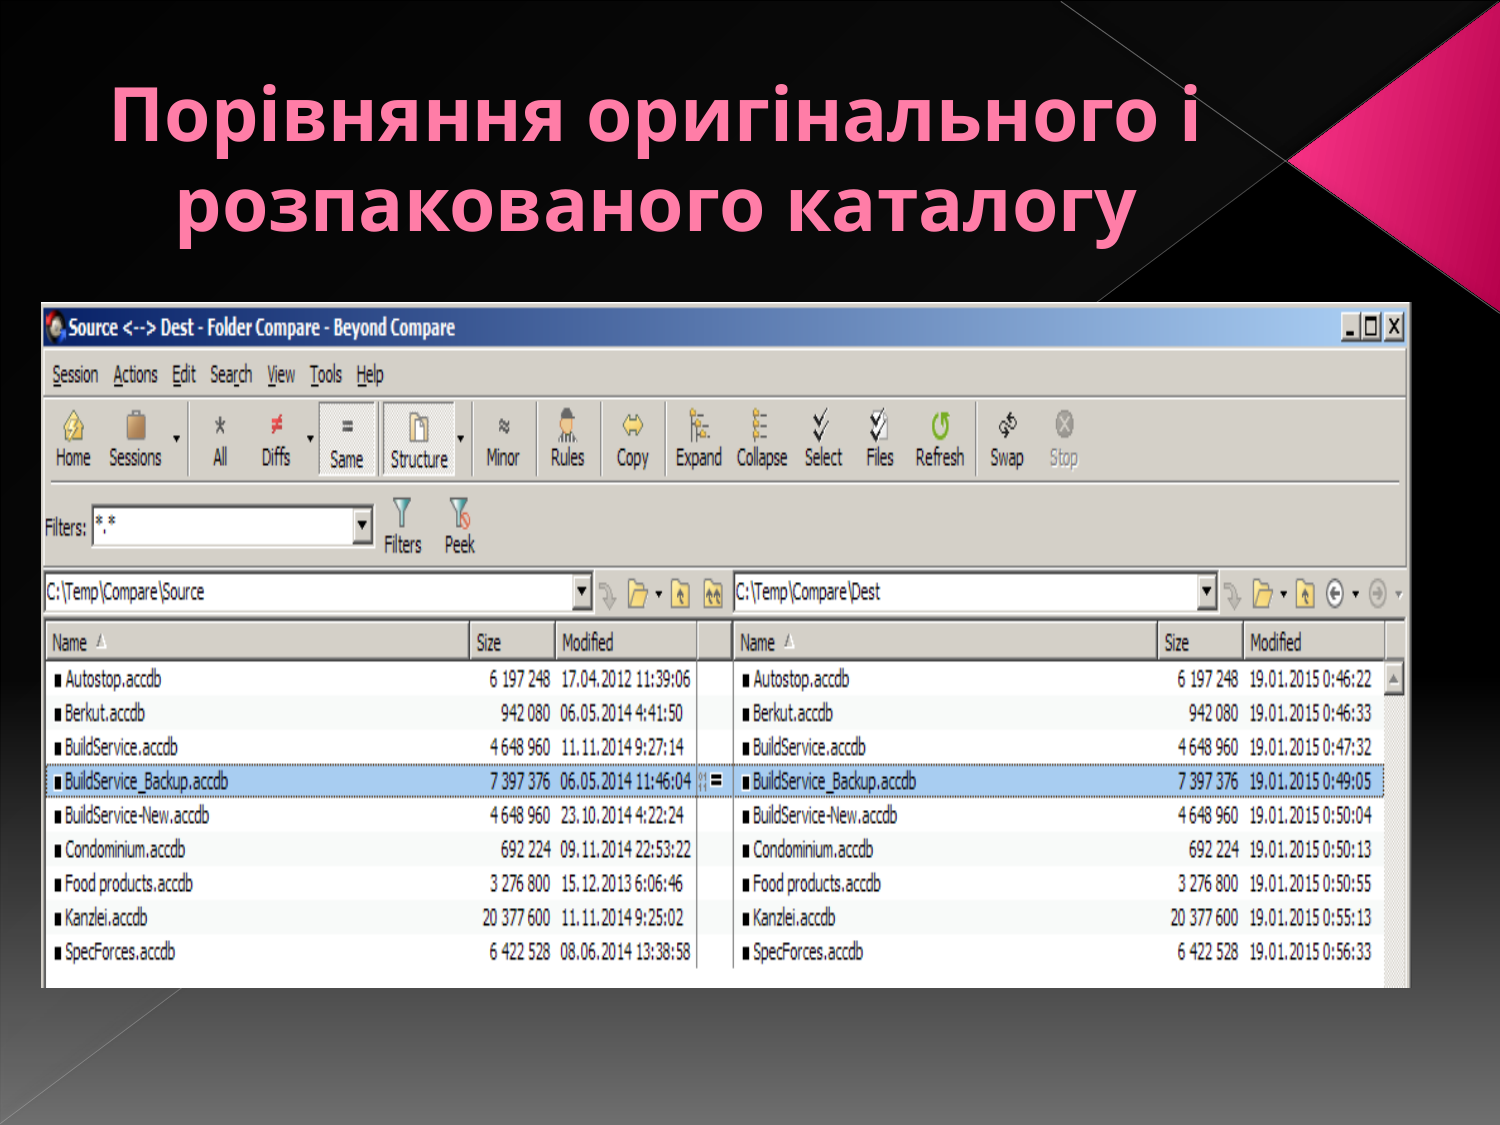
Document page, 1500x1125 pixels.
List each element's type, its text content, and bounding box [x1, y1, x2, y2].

title Порівняння оригінального і розпакованого каталогу [62, 44, 1250, 268]
picture [41, 302, 1412, 988]
